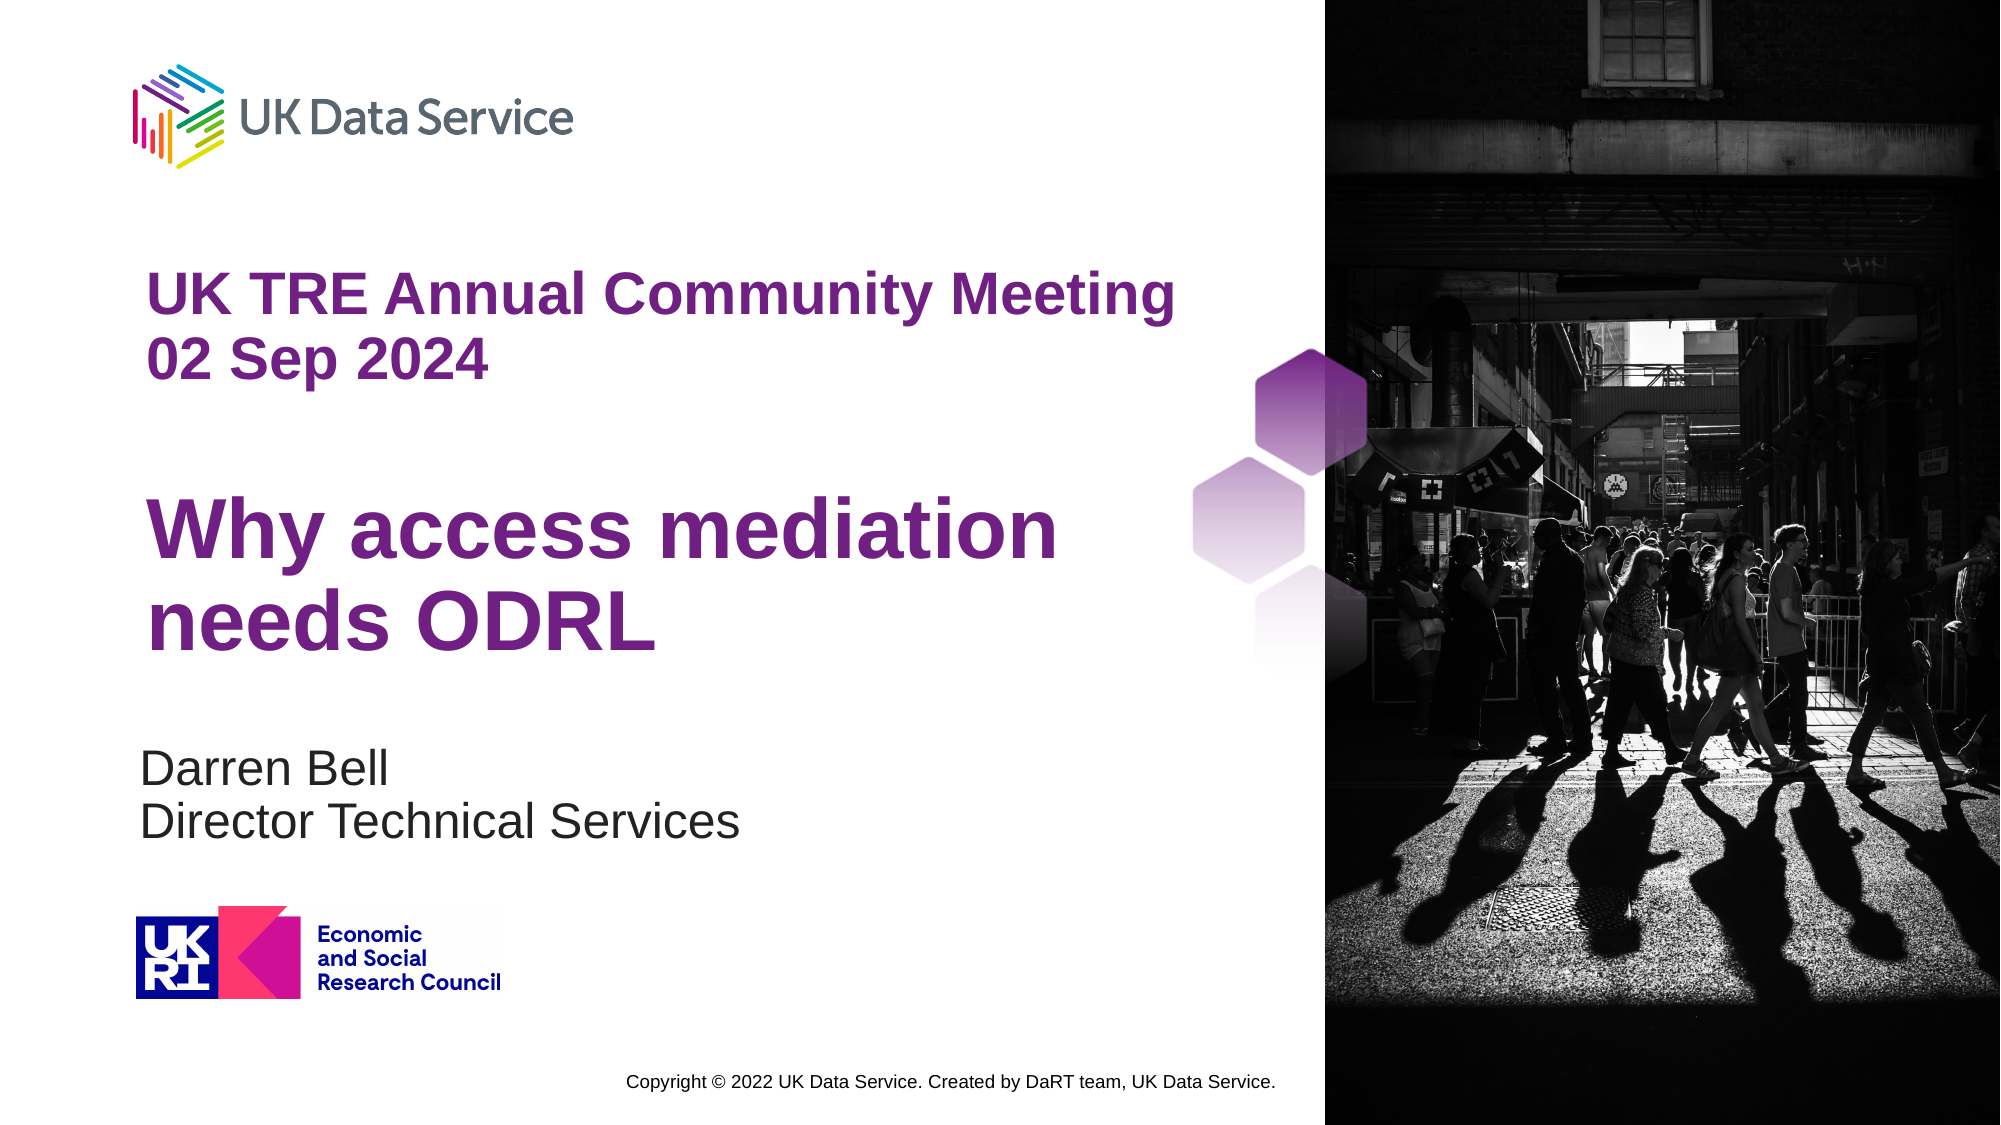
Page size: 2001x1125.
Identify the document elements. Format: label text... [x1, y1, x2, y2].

picture [98, 29, 608, 204]
picture [771, 0, 2000, 1125]
title UK TRE Annual Community Meeting 02 Sep 2024 Why access mediation needs ODRL [131, 253, 1244, 677]
list Darren Bell Director Technical Services [124, 734, 988, 887]
text_box Copyright © 2022 UK Data Service. Created by DaRT team, UK Data Service. [198, 1062, 1296, 1101]
